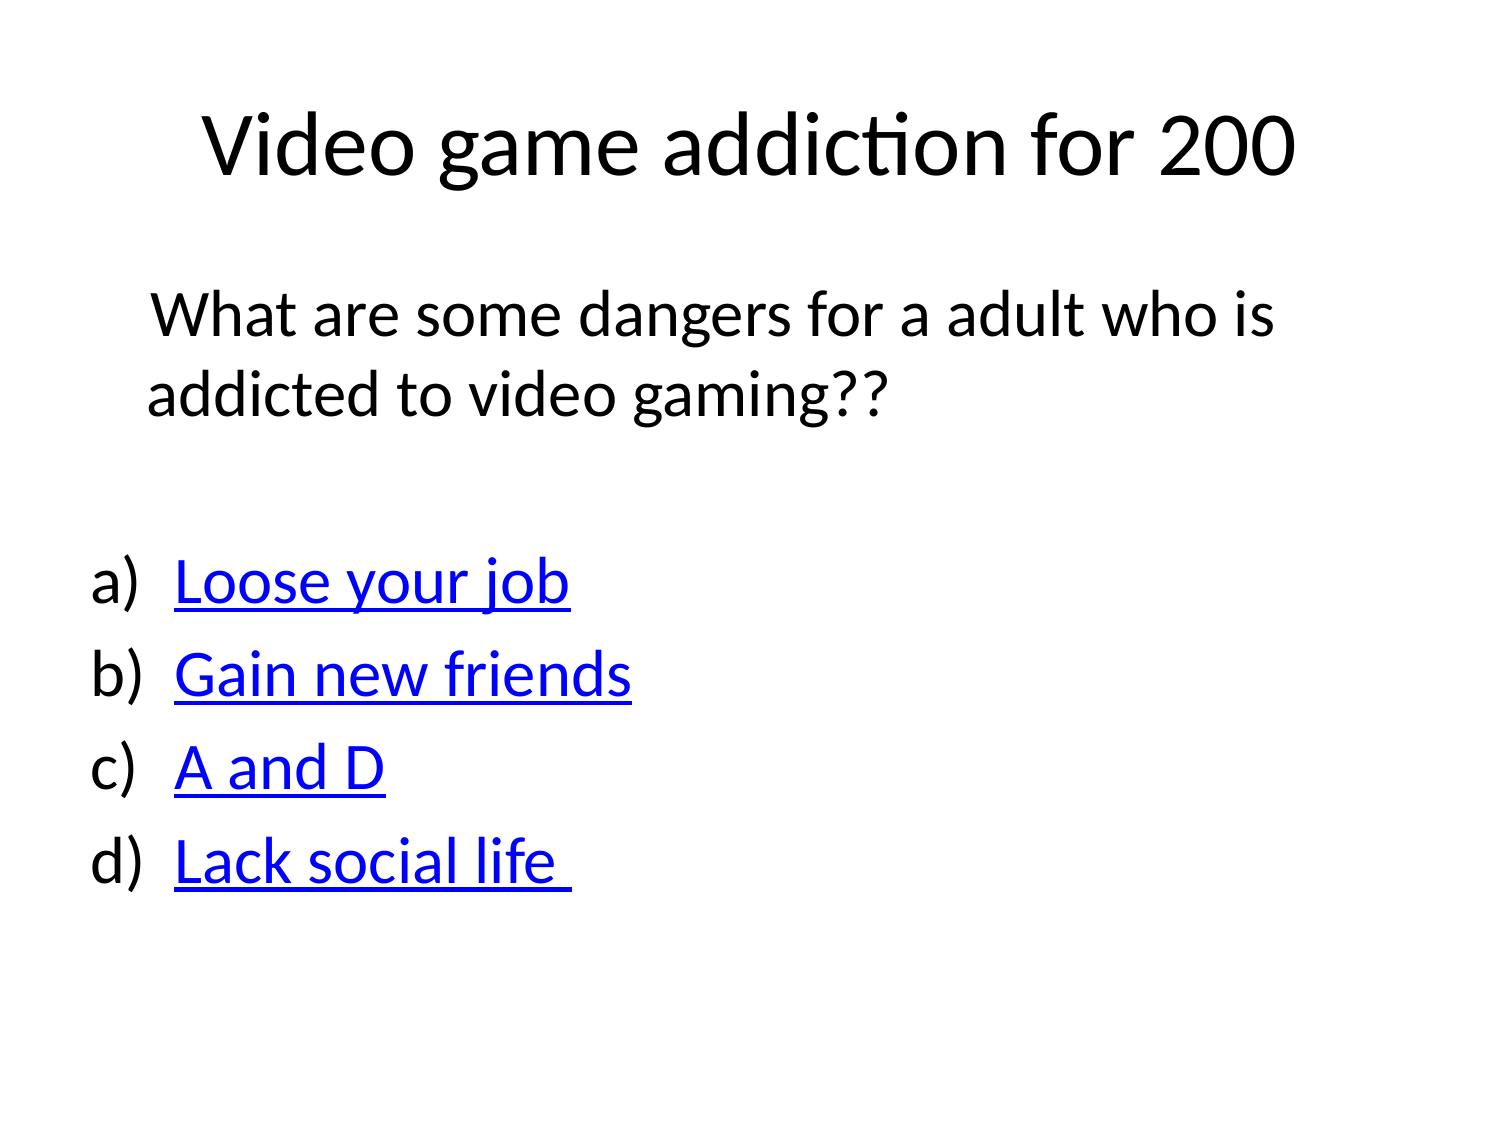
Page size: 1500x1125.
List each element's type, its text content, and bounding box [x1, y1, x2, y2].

title Video game addiction for 200 [75, 45, 1425, 233]
list What are some dangers for a adult who is addicted to video gaming?? Loose your job Gain new friends A and D Lack social life [75, 262, 1425, 1005]
